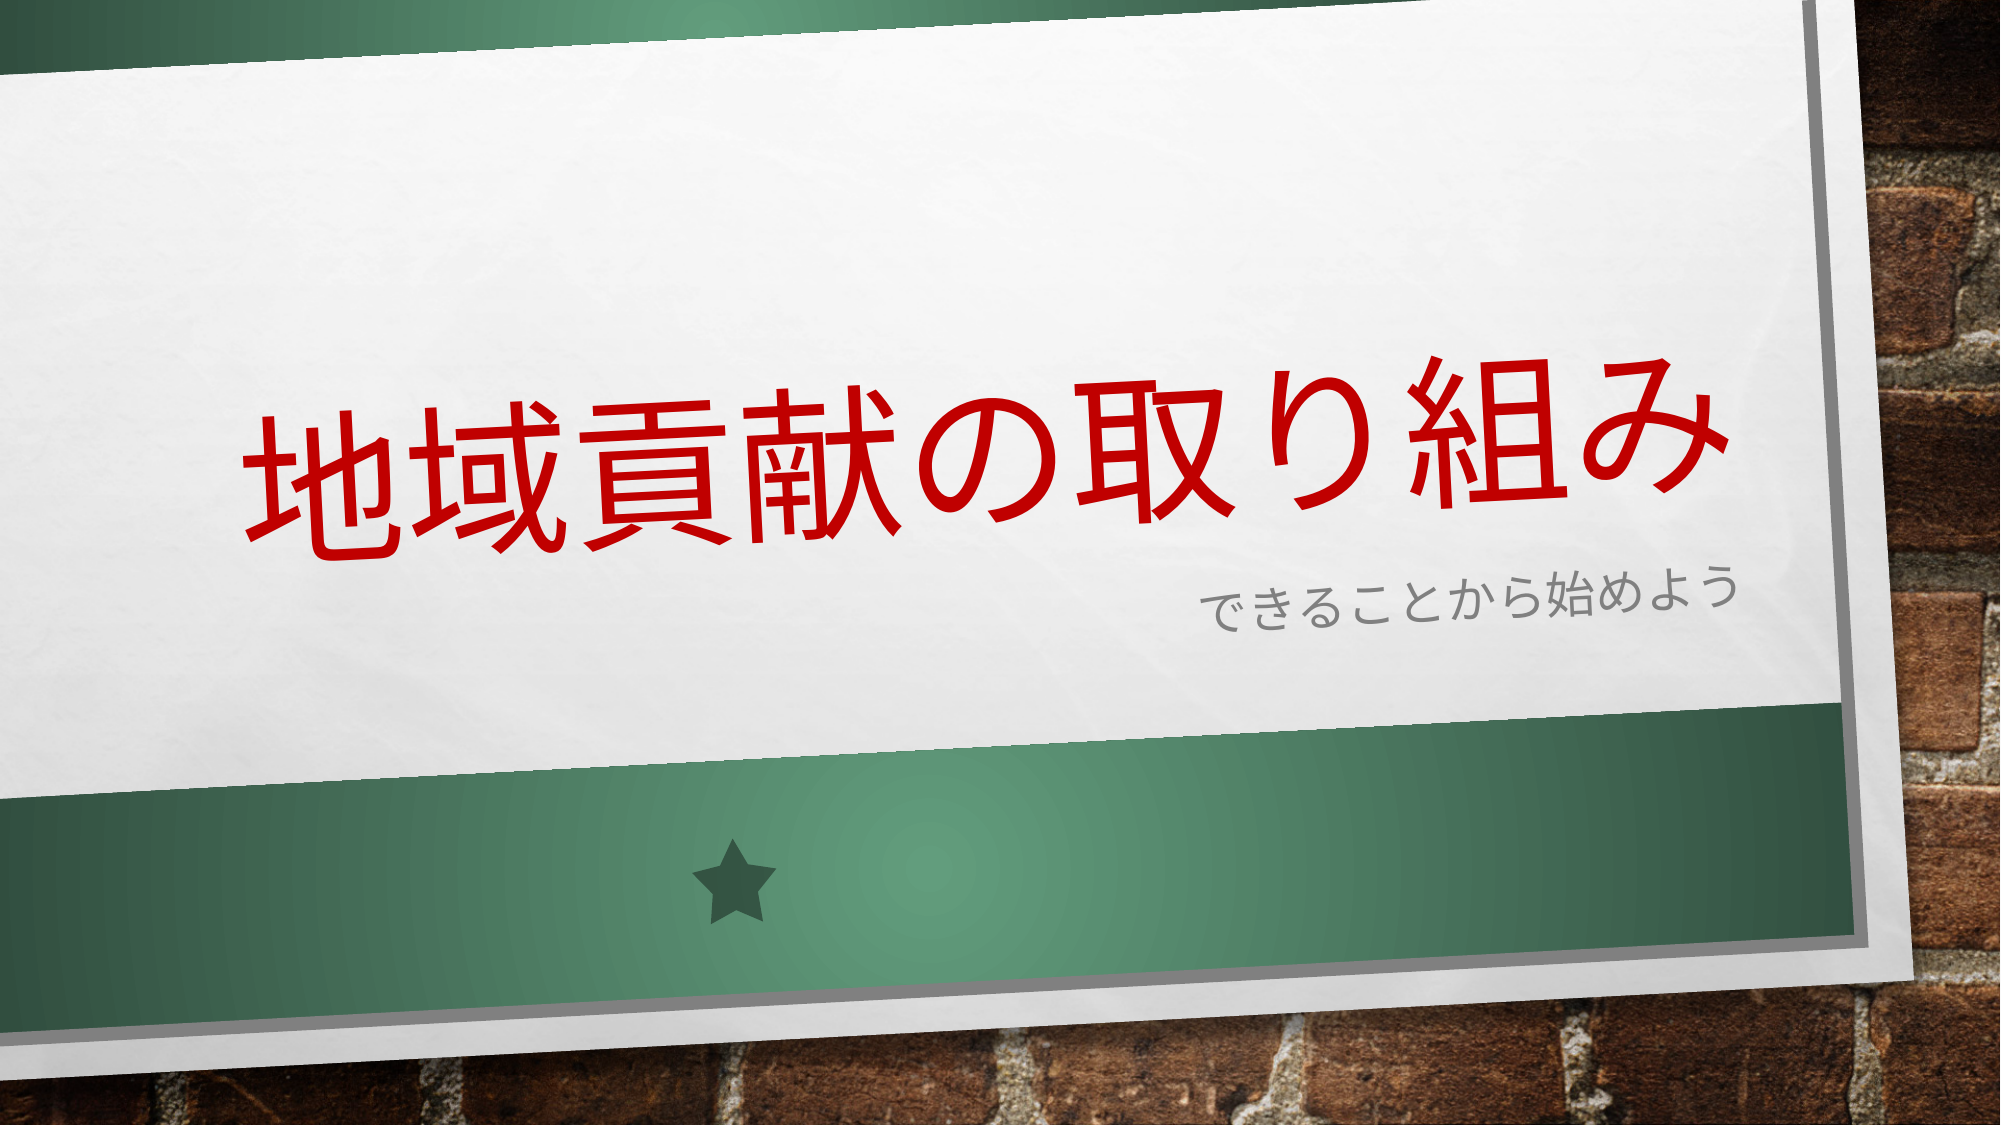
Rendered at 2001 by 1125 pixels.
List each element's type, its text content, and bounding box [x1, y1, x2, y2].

subtitle できることから始めよう [159, 533, 1763, 708]
title 地域貢献の取り組み [135, 67, 1758, 605]
picture [0, 0, 2000, 1125]
